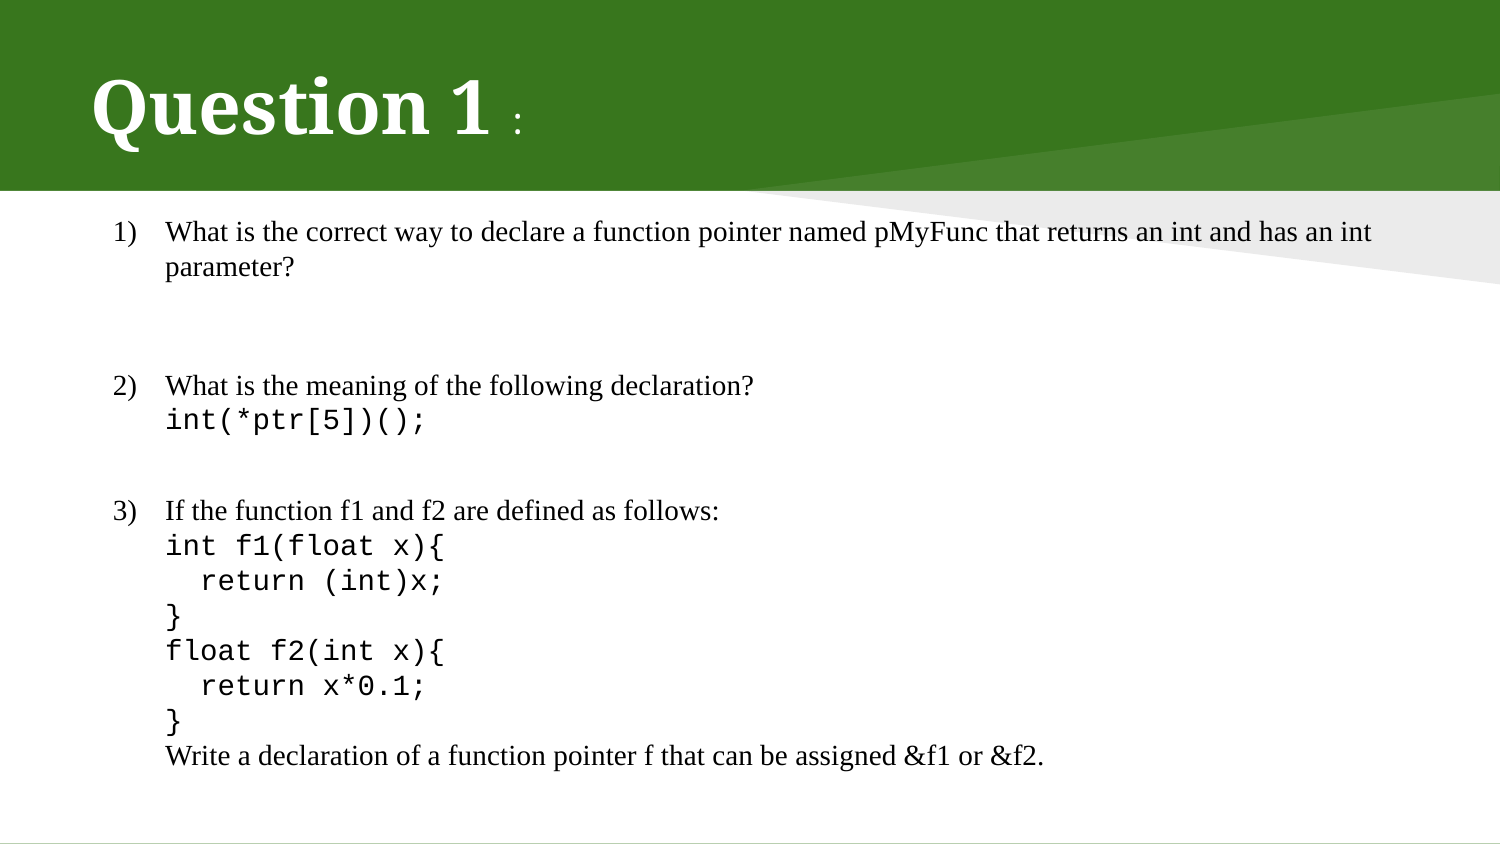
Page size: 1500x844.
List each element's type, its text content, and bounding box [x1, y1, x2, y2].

title Question 1 : [75, 33, 1425, 175]
list What is the correct way to declare a function pointer named pMyFunc that returns an int and has an int parameter? What is the meaning of the following declaration? int(*ptr[5])(); If the function f1 and f2 are defined as follows: int f1(float x){ return (int)x; } float f2(int x){ return x*0.1; } Write a declaration of a function pointer f that can be assigned &f1 or &f2. [75, 196, 1425, 808]
